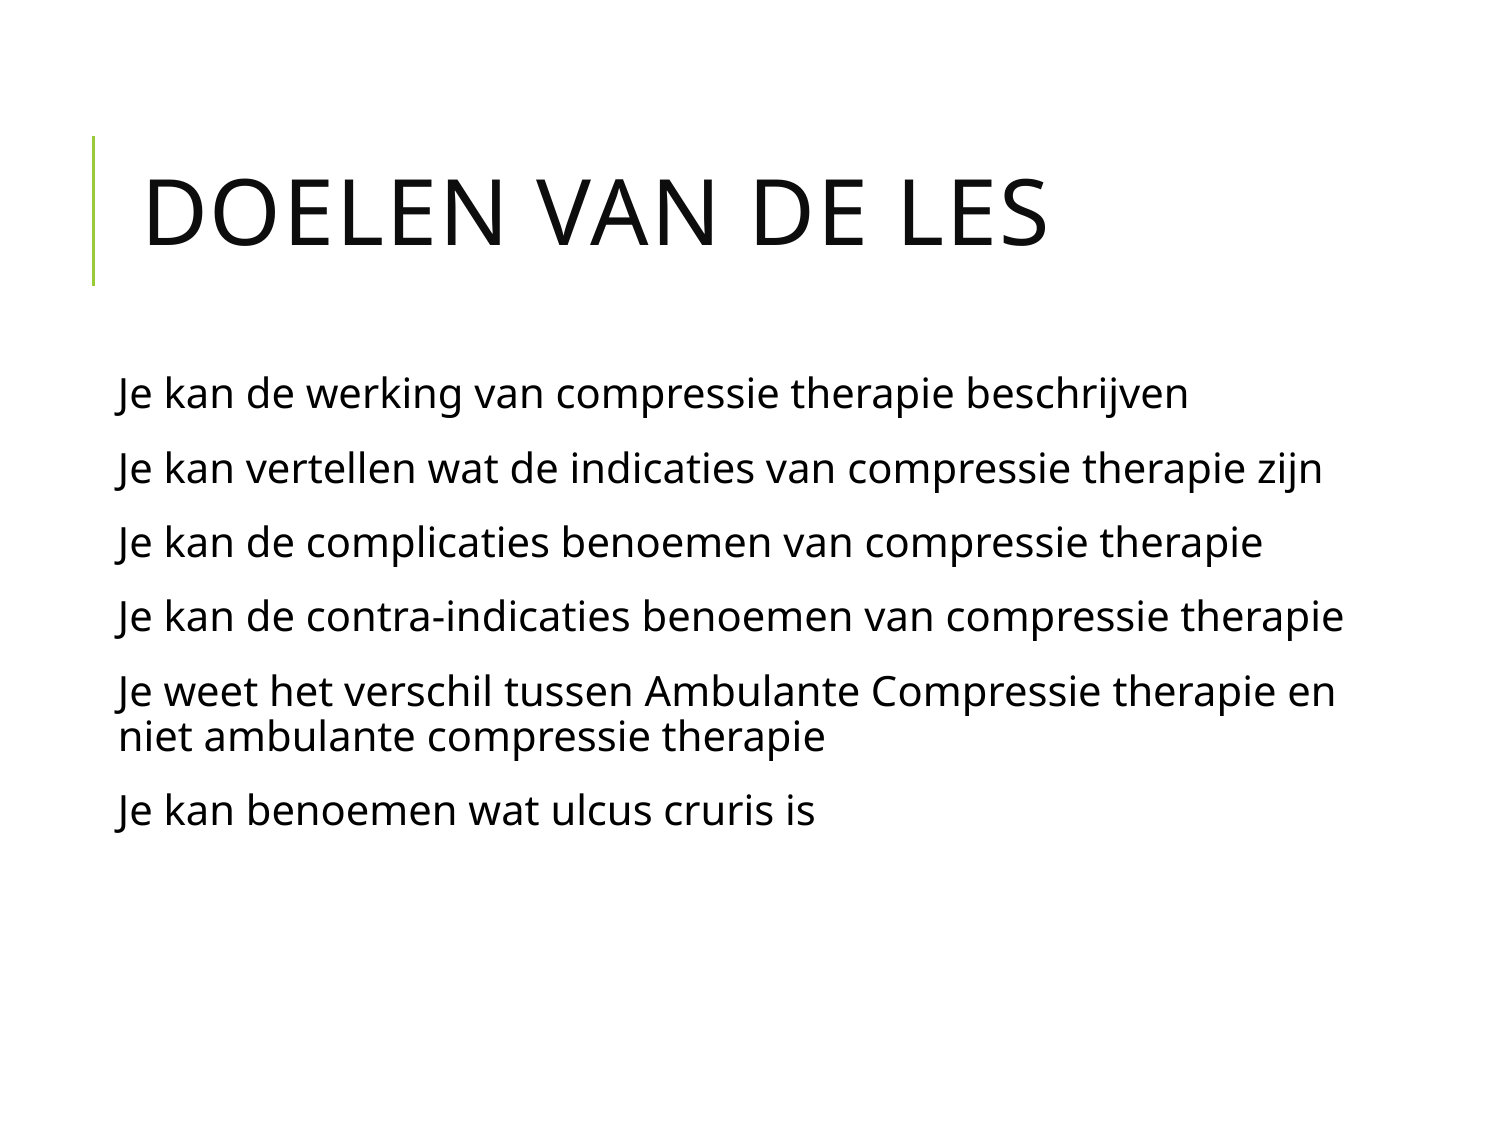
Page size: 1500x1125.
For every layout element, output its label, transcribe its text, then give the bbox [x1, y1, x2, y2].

title Doelen van de les [126, 96, 1322, 342]
list Je kan de werking van compressie therapie beschrijven Je kan vertellen wat de indicaties van compressie therapie zijn Je kan de complicaties benoemen van compressie therapie Je kan de contra-indicaties benoemen van compressie therapie Je weet het verschil tussen Ambulante Compressie therapie en niet ambulante compressie therapie Je kan benoemen wat ulcus cruris is [95, 365, 1406, 1059]
